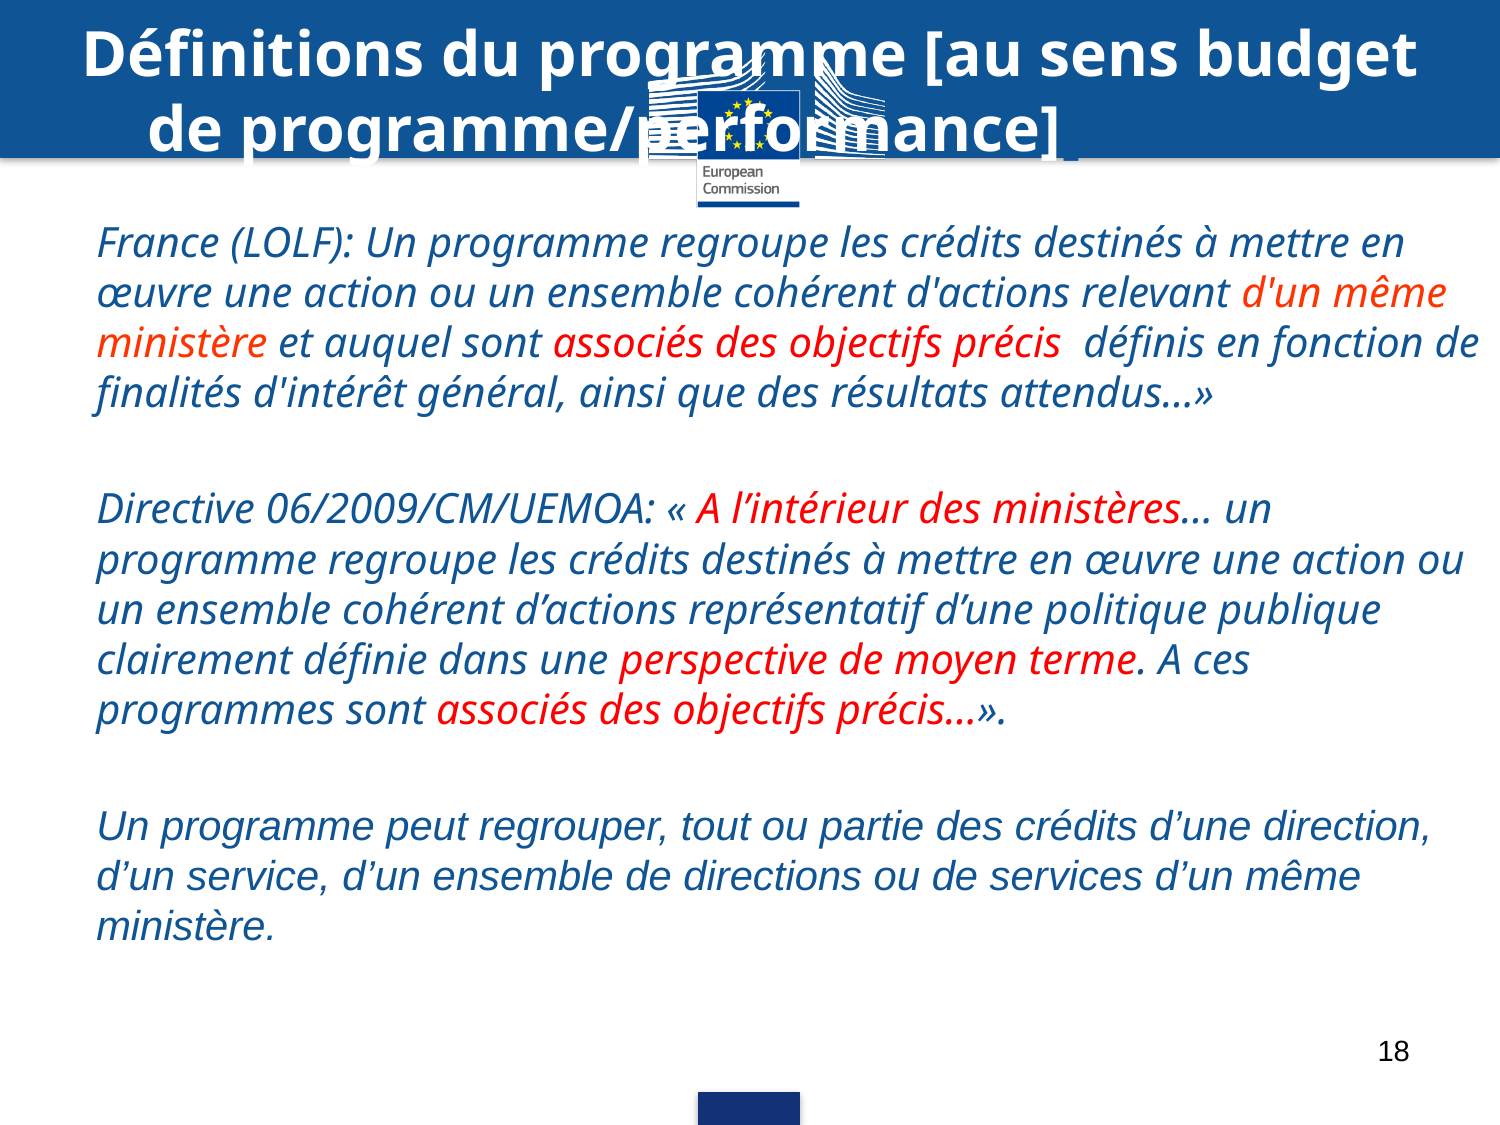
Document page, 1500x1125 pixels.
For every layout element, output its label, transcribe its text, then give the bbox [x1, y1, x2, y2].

list France (LOLF): Un programme regroupe les crédits destinés à mettre en œuvre une action ou un ensemble cohérent d'actions relevant d'un même ministère et auquel sont associés des objectifs précis définis en fonction de finalités d'intérêt général, ainsi que des résultats attendus…» Directive 06/2009/CM/UEMOA: « A l’intérieur des ministères… un programme regroupe les crédits destinés à mettre en œuvre une action ou un ensemble cohérent d’actions représentatif d’une politique publique clairement définie dans une perspective de moyen terme. A ces programmes sont associés des objectifs précis…». Un programme peut regrouper, tout ou partie des crédits d’une direction, d’un service, d’un ensemble de directions ou de services d’un même ministère. [24, 207, 1500, 1088]
slide_number 18 [1074, 1024, 1426, 1103]
title Définitions du programme [au sens budget de programme/performance]] [66, 0, 1476, 178]
picture [649, 178, 885, 207]
